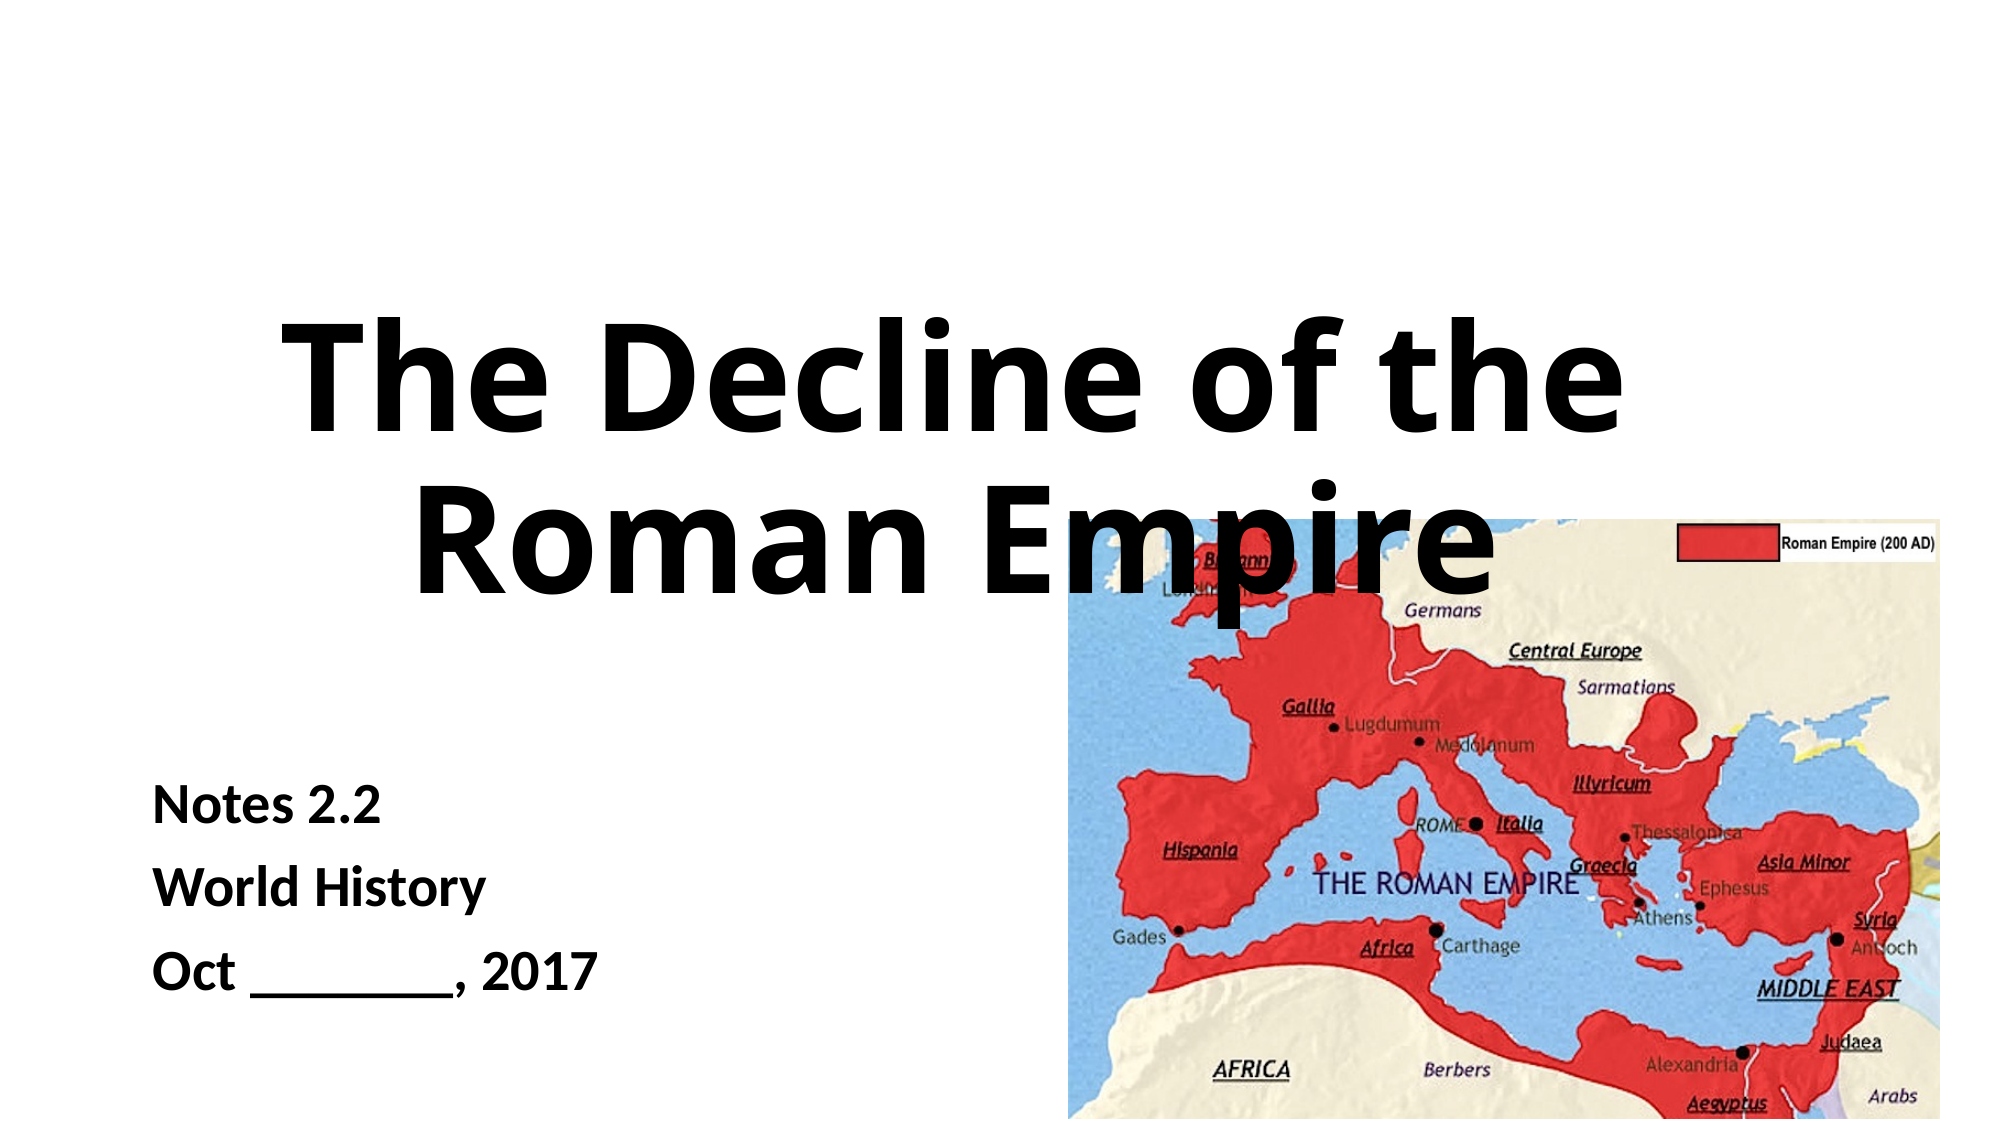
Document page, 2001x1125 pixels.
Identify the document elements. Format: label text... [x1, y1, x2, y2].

subtitle Notes 2.2 World History Oct _______, 2017 [138, 765, 1068, 1040]
picture [1068, 519, 1940, 1119]
title The Decline of the Roman Empire [138, 116, 1771, 634]
